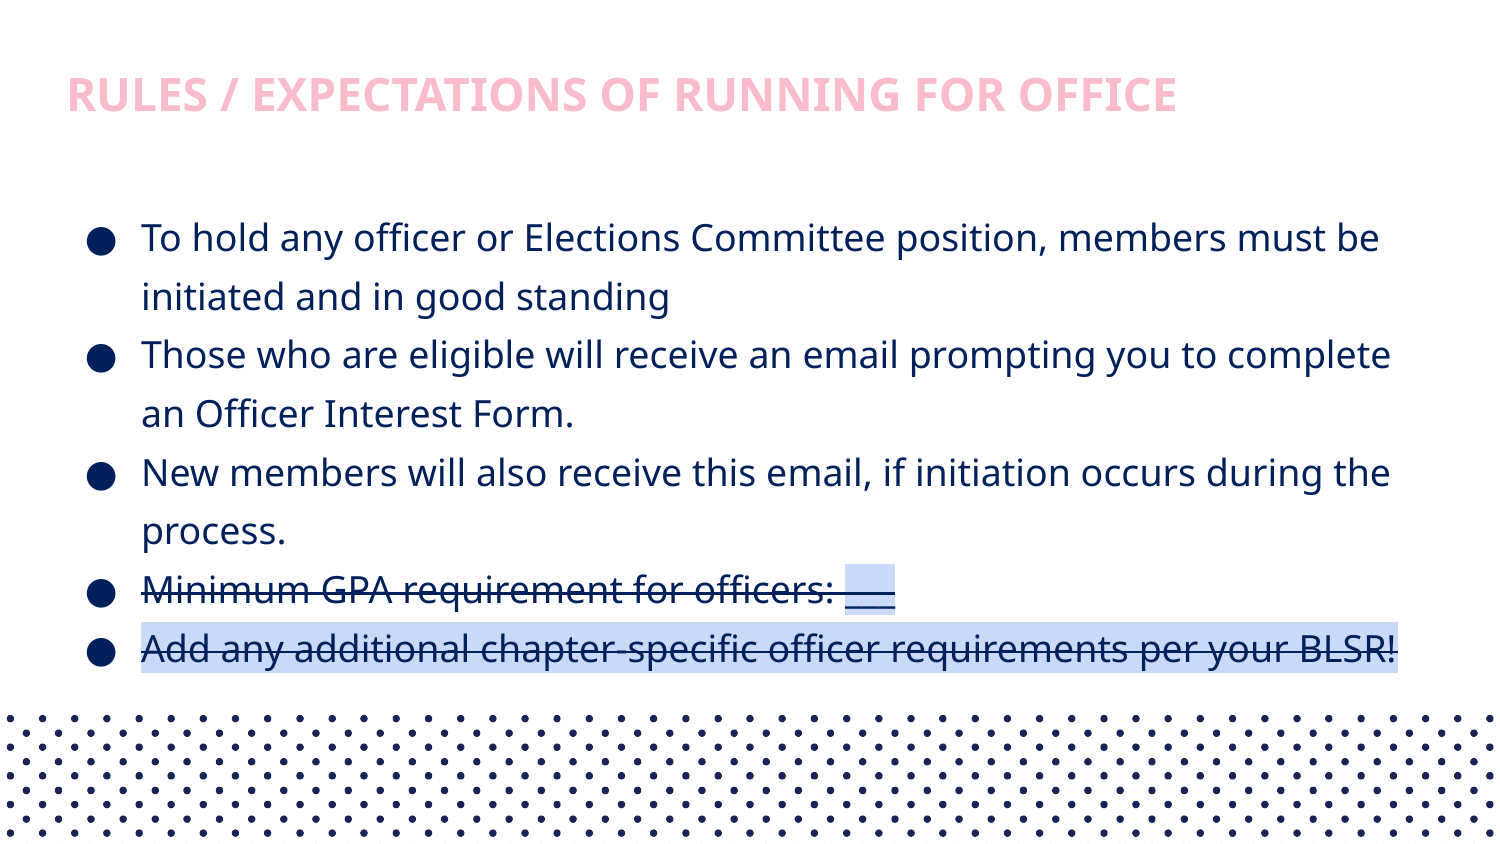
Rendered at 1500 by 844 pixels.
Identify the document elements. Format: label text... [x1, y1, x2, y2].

picture [0, 711, 1500, 844]
title RULES / EXPECTATIONS OF RUNNING FOR OFFICE [51, 47, 1449, 142]
list To hold any officer or Elections Committee position, members must be initiated and in good standing Those who are eligible will receive an email prompting you to complete an Officer Interest Form. New members will also receive this email, if initiation occurs during the process. Minimum GPA requirement for officers: ___ Add any additional chapter-specific officer requirements per your BLSR! [51, 189, 1449, 750]
